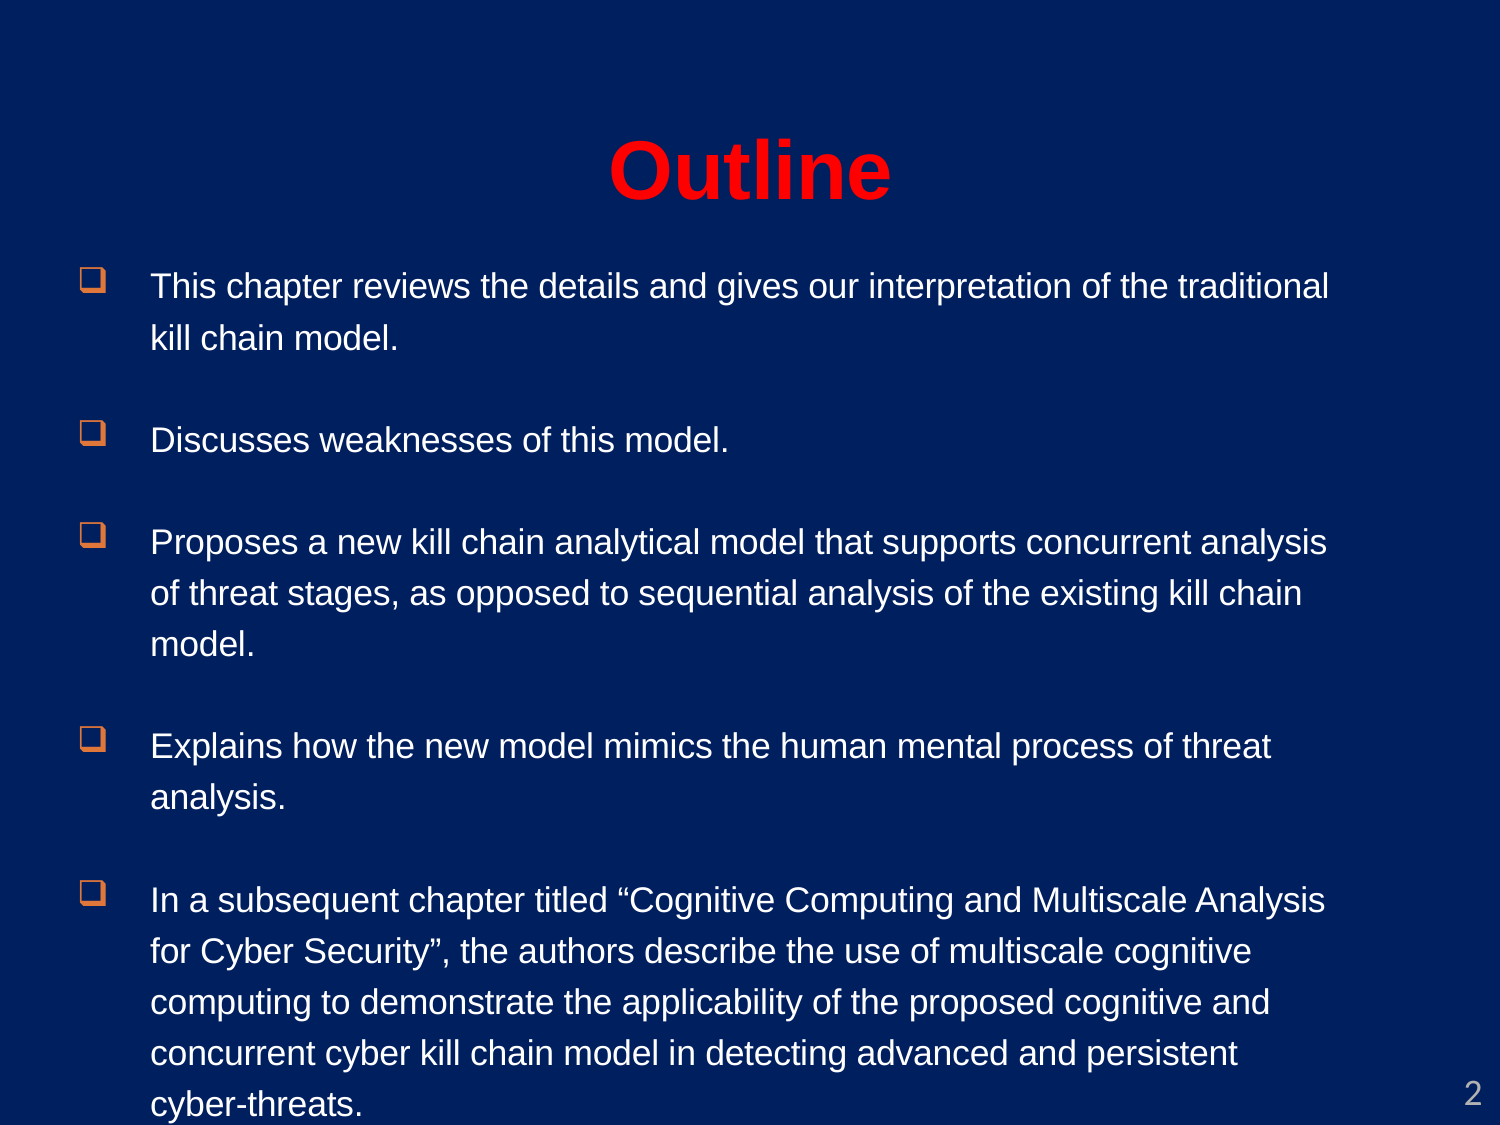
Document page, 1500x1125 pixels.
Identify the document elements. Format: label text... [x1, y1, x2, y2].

text_box Outline [104, 116, 1396, 217]
text_box This chapter reviews the details and gives our interpretation of the traditional kill chain model. Discusses weaknesses of this model. Proposes a new kill chain analytical model that supports concurrent analysis of threat stages, as opposed to sequential analysis of the existing kill chain model. Explains how the new model mimics the human mental process of threat analysis. In a subsequent chapter titled “Cognitive Computing and Multiscale Analysis for Cyber Security”, the authors describe the use of multiscale cognitive computing to demonstrate the applicability of the proposed cognitive and concurrent cyber kill chain model in detecting advanced and persistent cyber-threats. [75, 255, 1425, 1125]
slide_number 2 [1137, 1068, 1483, 1114]
